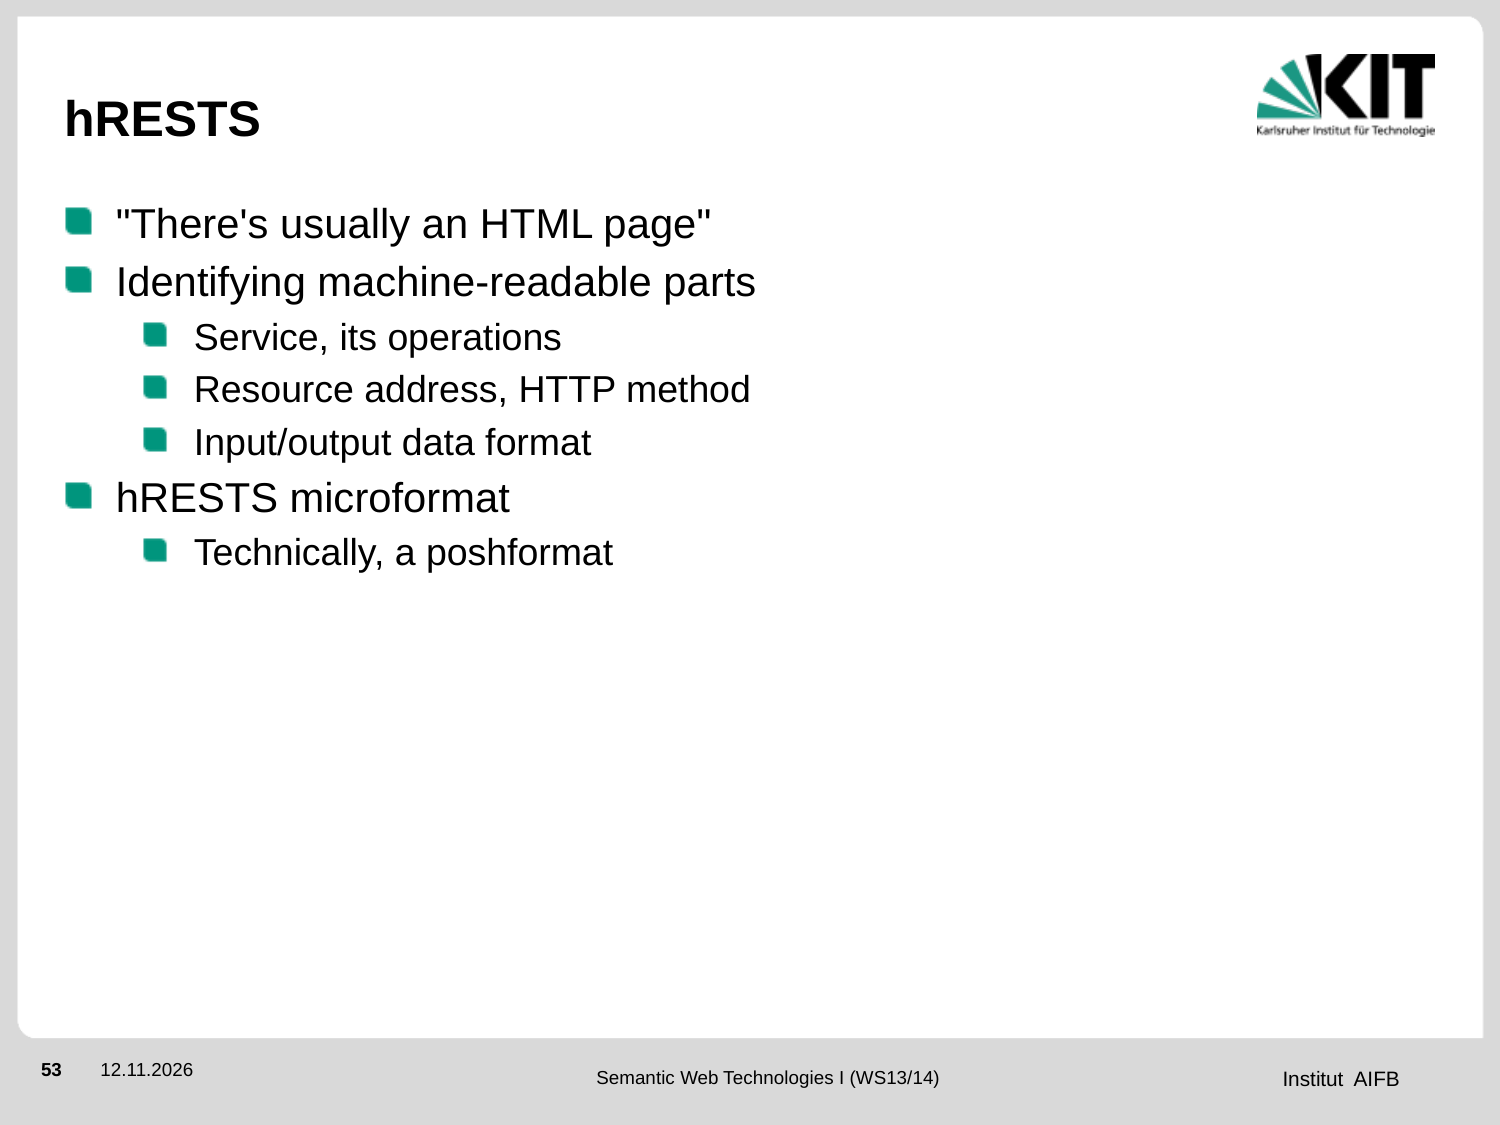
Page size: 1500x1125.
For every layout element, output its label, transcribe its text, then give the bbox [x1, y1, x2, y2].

title hRESTS [64, 54, 1198, 147]
list "There's usually an HTML page" Identifying machine-readable parts Service, its operations Resource address, HTTP method Input/output data format hRESTS microformat Technically, a poshformat [64, 196, 1436, 1000]
picture [0, 0, 1500, 1125]
